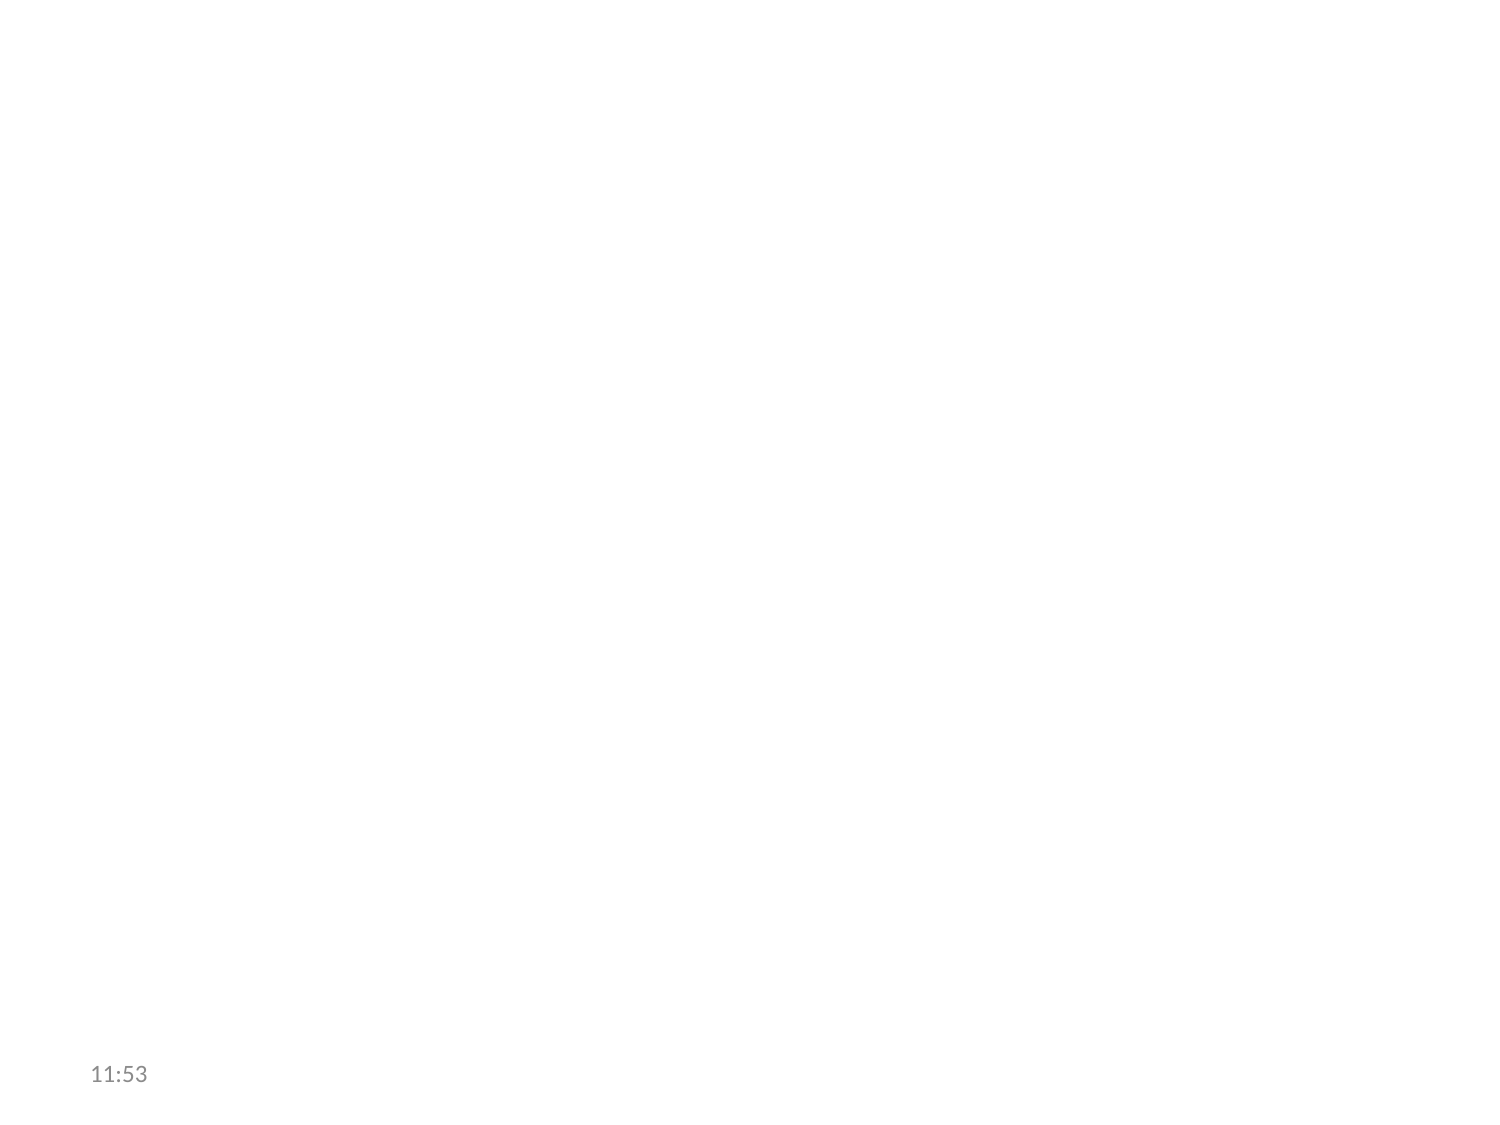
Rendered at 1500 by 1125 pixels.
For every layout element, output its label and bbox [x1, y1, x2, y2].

slide_number [75, 1042, 425, 1103]
